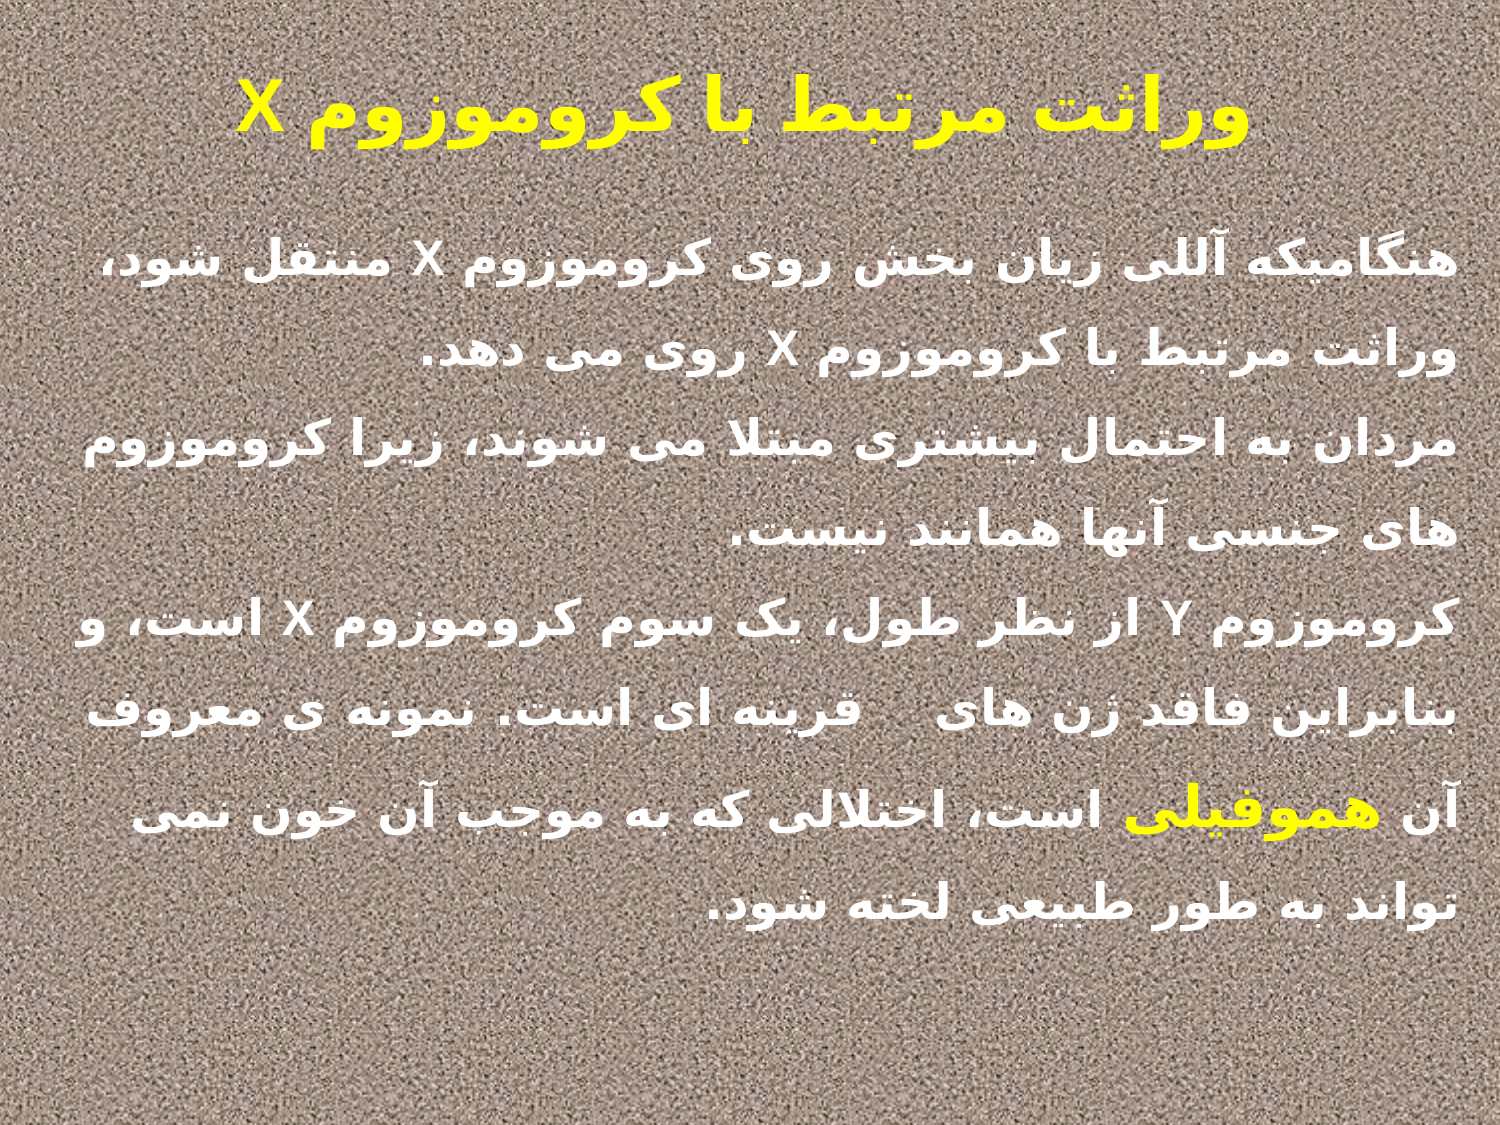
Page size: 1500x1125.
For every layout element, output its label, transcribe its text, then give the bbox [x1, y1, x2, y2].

list هنگامیکه آللی زیان بخش روی کروموزوم X منتقل شود، وراثت مرتبط با کروموزوم X روی می دهد. مردان به احتمال بیشتری مبتلا می شوند، زیرا کروموزوم های جنسی آنها همانند نیست. کروموزوم Y از نظر طول، یک سوم کروموزوم X است، و بنابراین فاقد ژن های قرینه ای است. نمونه ی معروف آن هموفیلی است، اختلالی که به موجب آن خون نمی تواند به طور طبیعی لخته شود. [24, 187, 1475, 1100]
picture [0, 0, 1500, 1125]
slide_number 12 [1417, 1068, 1494, 1114]
footer www.modirkade.ir [212, 1050, 904, 1095]
title وراثت مرتبط با کروموزوم X [75, 37, 1425, 155]
